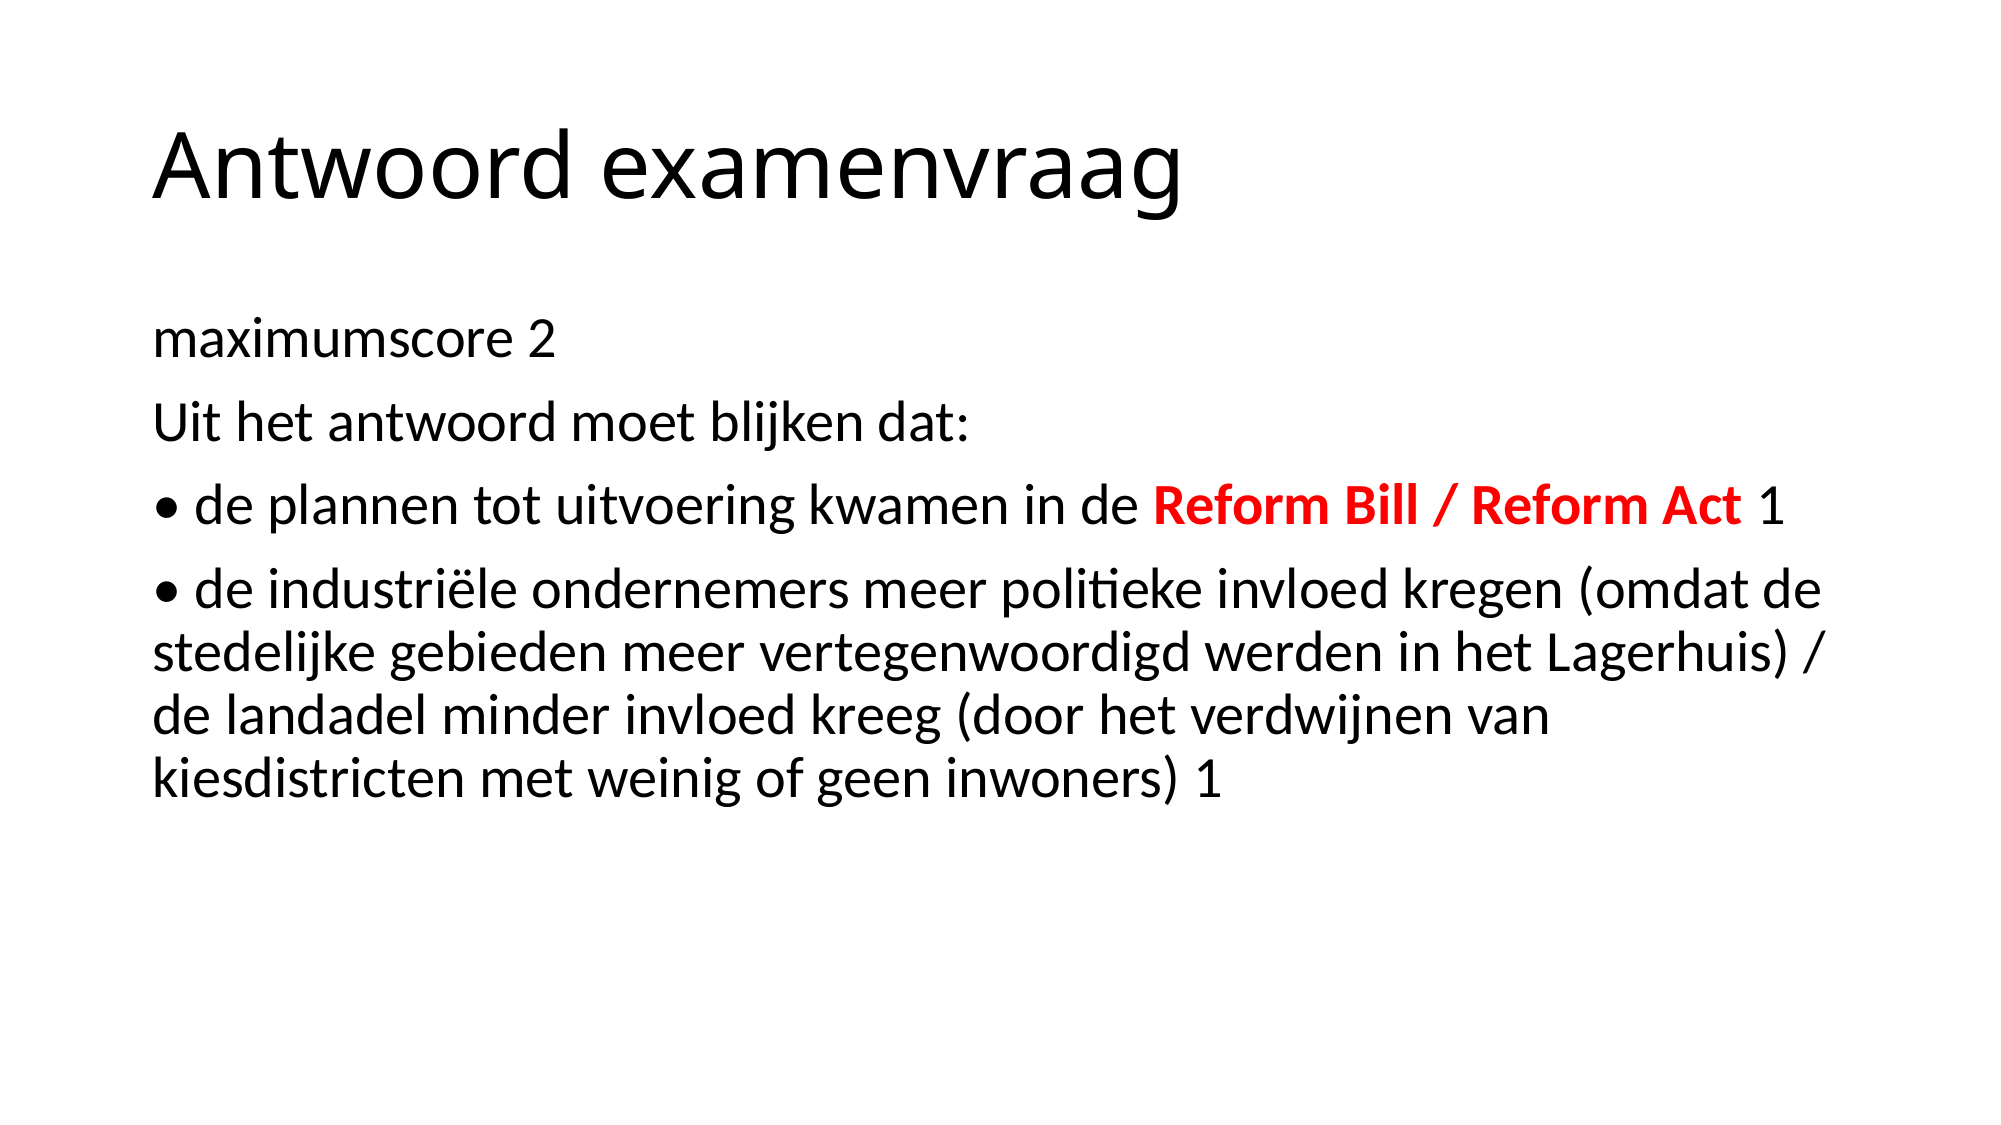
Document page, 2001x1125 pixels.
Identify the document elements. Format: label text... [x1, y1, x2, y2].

title Antwoord examenvraag [137, 59, 1863, 278]
list maximumscore 2 Uit het antwoord moet blijken dat: • de plannen tot uitvoering kwamen in de Reform Bill / Reform Act 1 • de industriële ondernemers meer politieke invloed kregen (omdat de stedelijke gebieden meer vertegenwoordigd werden in het Lagerhuis) / de landadel minder invloed kreeg (door het verdwijnen van kiesdistricten met weinig of geen inwoners) 1 [137, 299, 1863, 1014]
